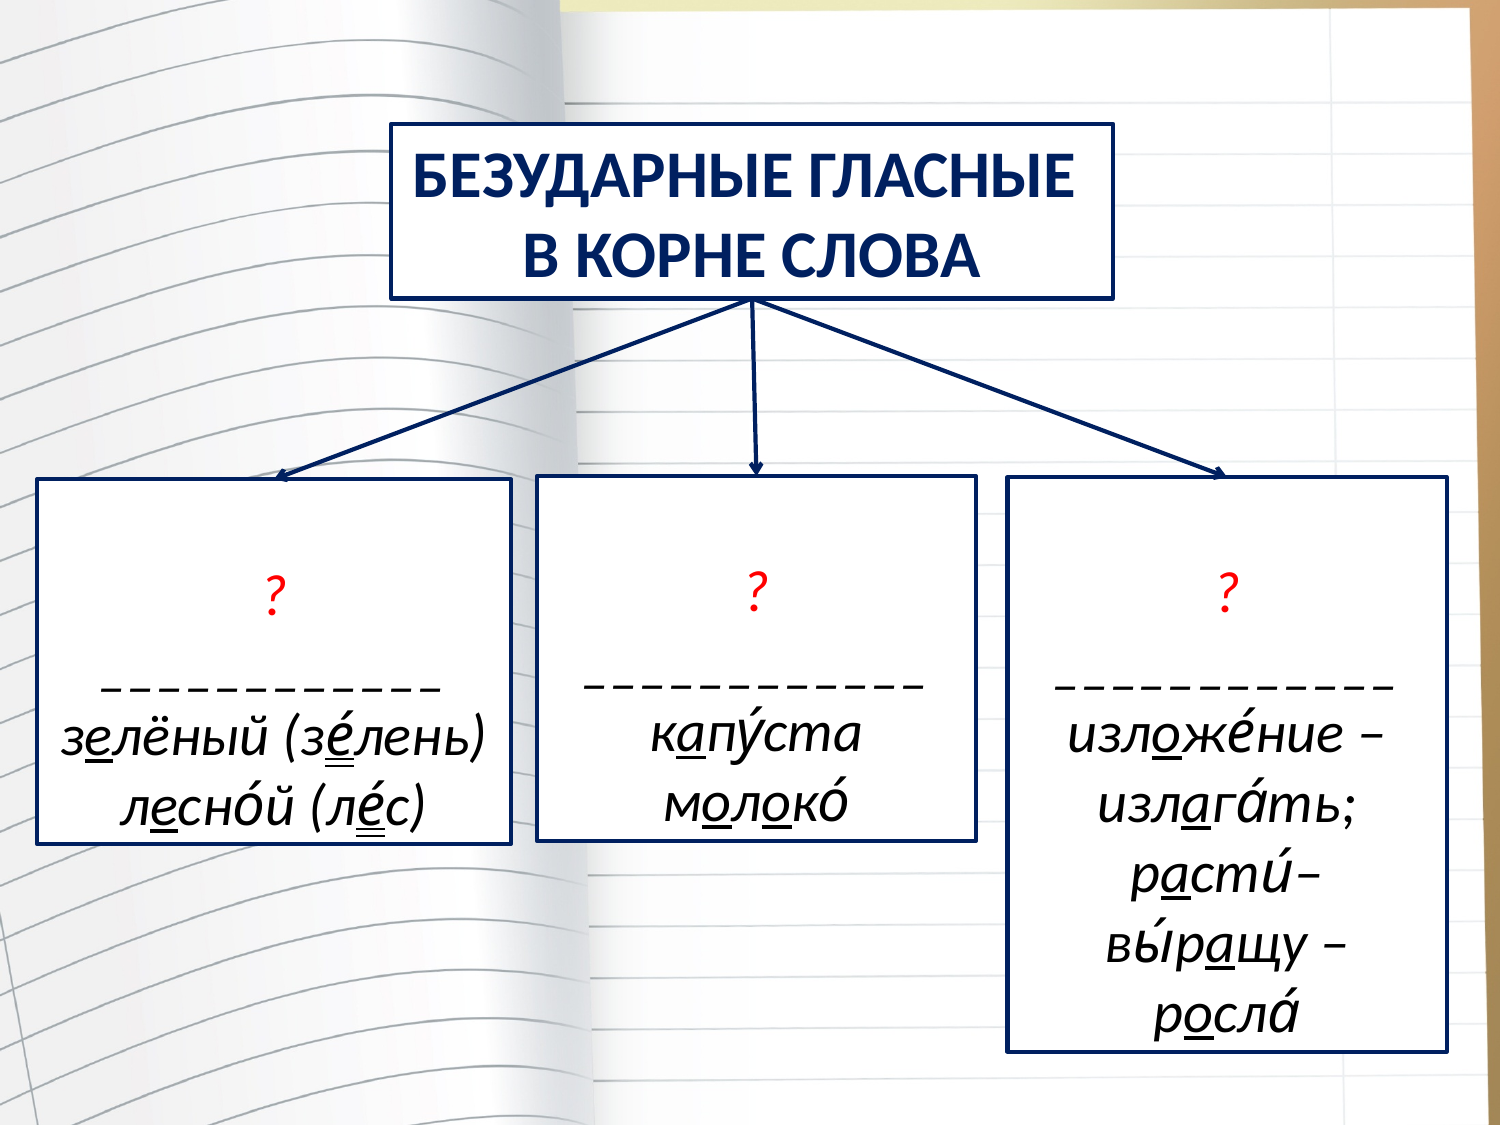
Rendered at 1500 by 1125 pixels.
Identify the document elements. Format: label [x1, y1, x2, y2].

picture [0, 0, 1500, 1125]
text_box [273, 300, 753, 480]
text_box [752, 300, 1228, 478]
